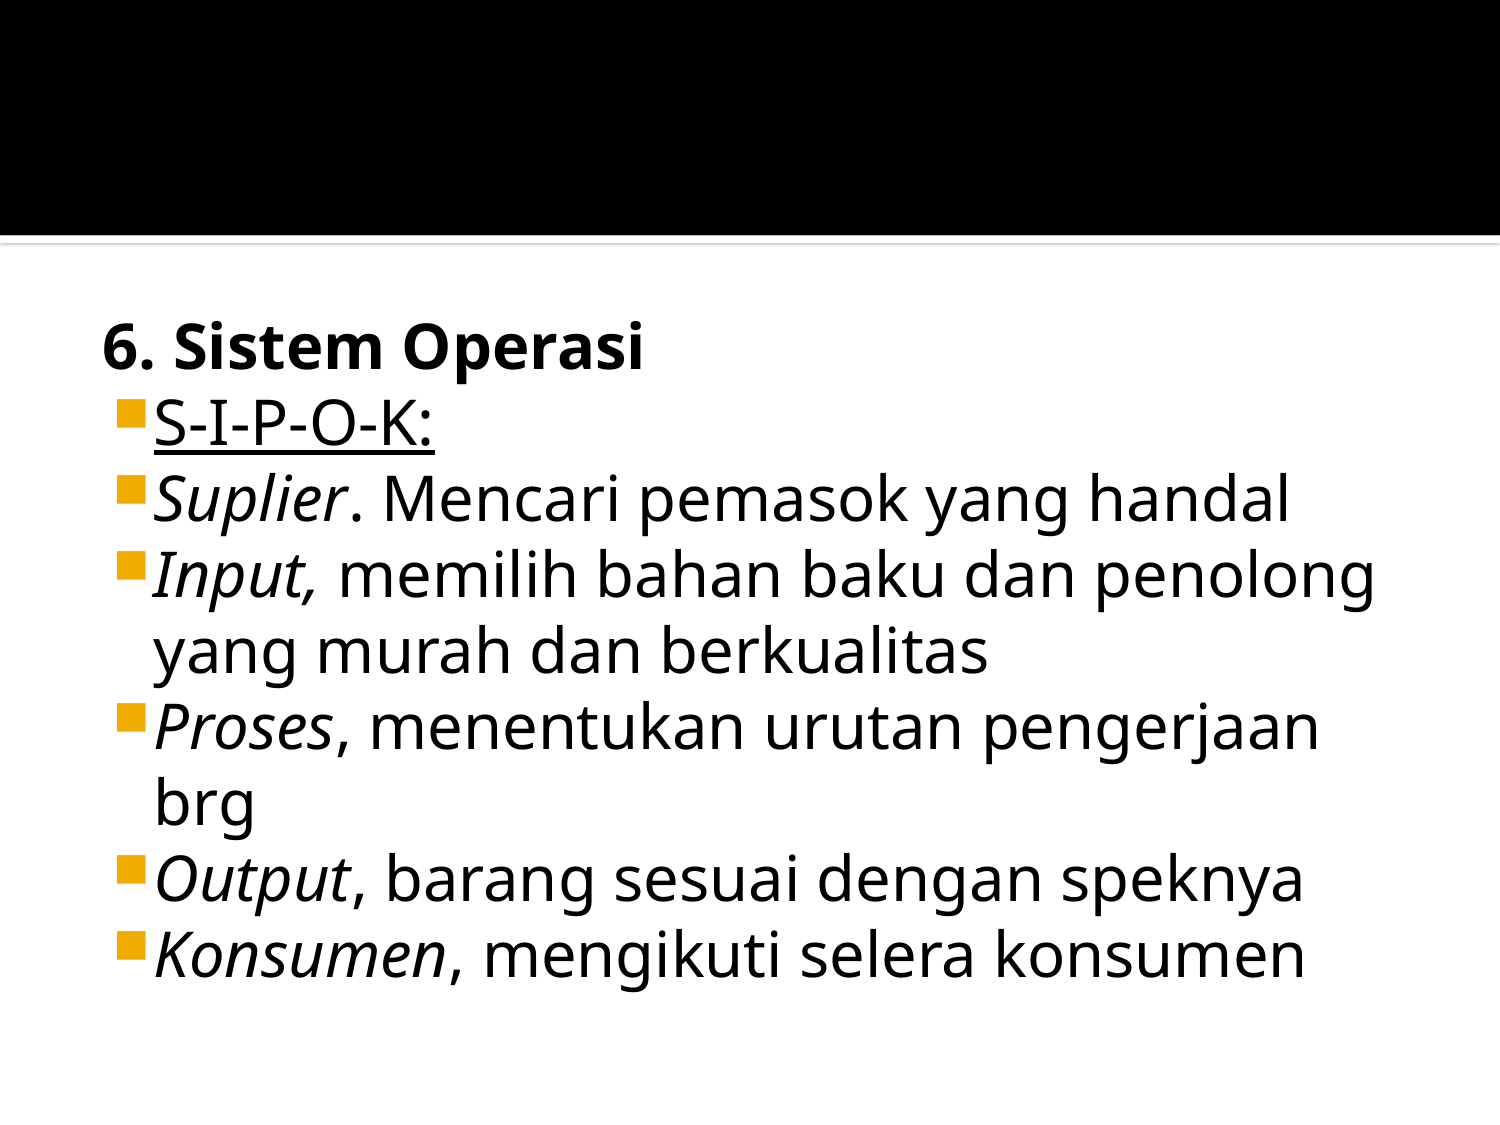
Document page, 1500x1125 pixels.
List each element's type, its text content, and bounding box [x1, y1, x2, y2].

list 6. Sistem Operasi S-I-P-O-K: Suplier. Mencari pemasok yang handal Input, memilih bahan baku dan penolong yang murah dan berkualitas Proses, menentukan urutan pengerjaan brg Output, barang sesuai dengan speknya Konsumen, mengikuti selera konsumen [75, 291, 1425, 1050]
